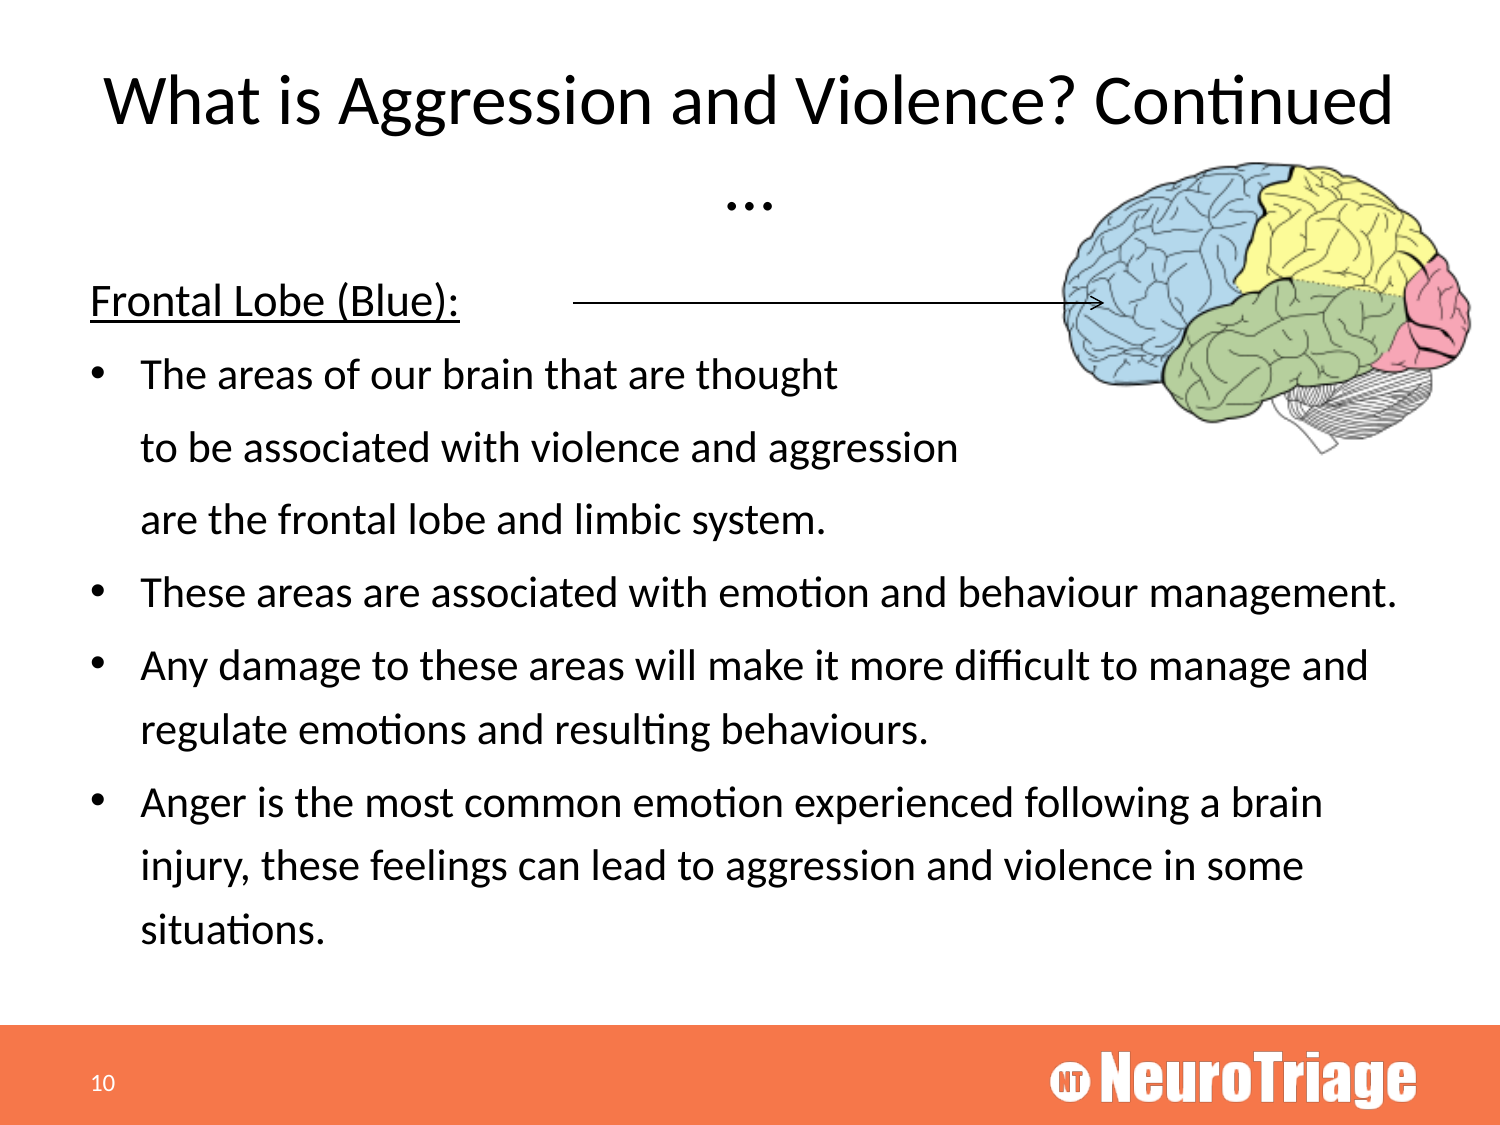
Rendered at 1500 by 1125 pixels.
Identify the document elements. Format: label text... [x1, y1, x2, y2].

list Frontal Lobe (Blue): The areas of our brain that are thought to be associated with violence and aggression are the frontal lobe and limbic system. These areas are associated with emotion and behaviour management. Any damage to these areas will make it more difficult to manage and regulate emotions and resulting behaviours. Anger is the most common emotion experienced following a brain injury, these feelings can lead to aggression and violence in some situations. [75, 262, 1425, 1005]
title What is Aggression and Violence? Continued … [75, 45, 1425, 233]
picture [1047, 143, 1489, 463]
slide_number 10 [75, 1051, 425, 1112]
picture [1037, 1030, 1425, 1125]
